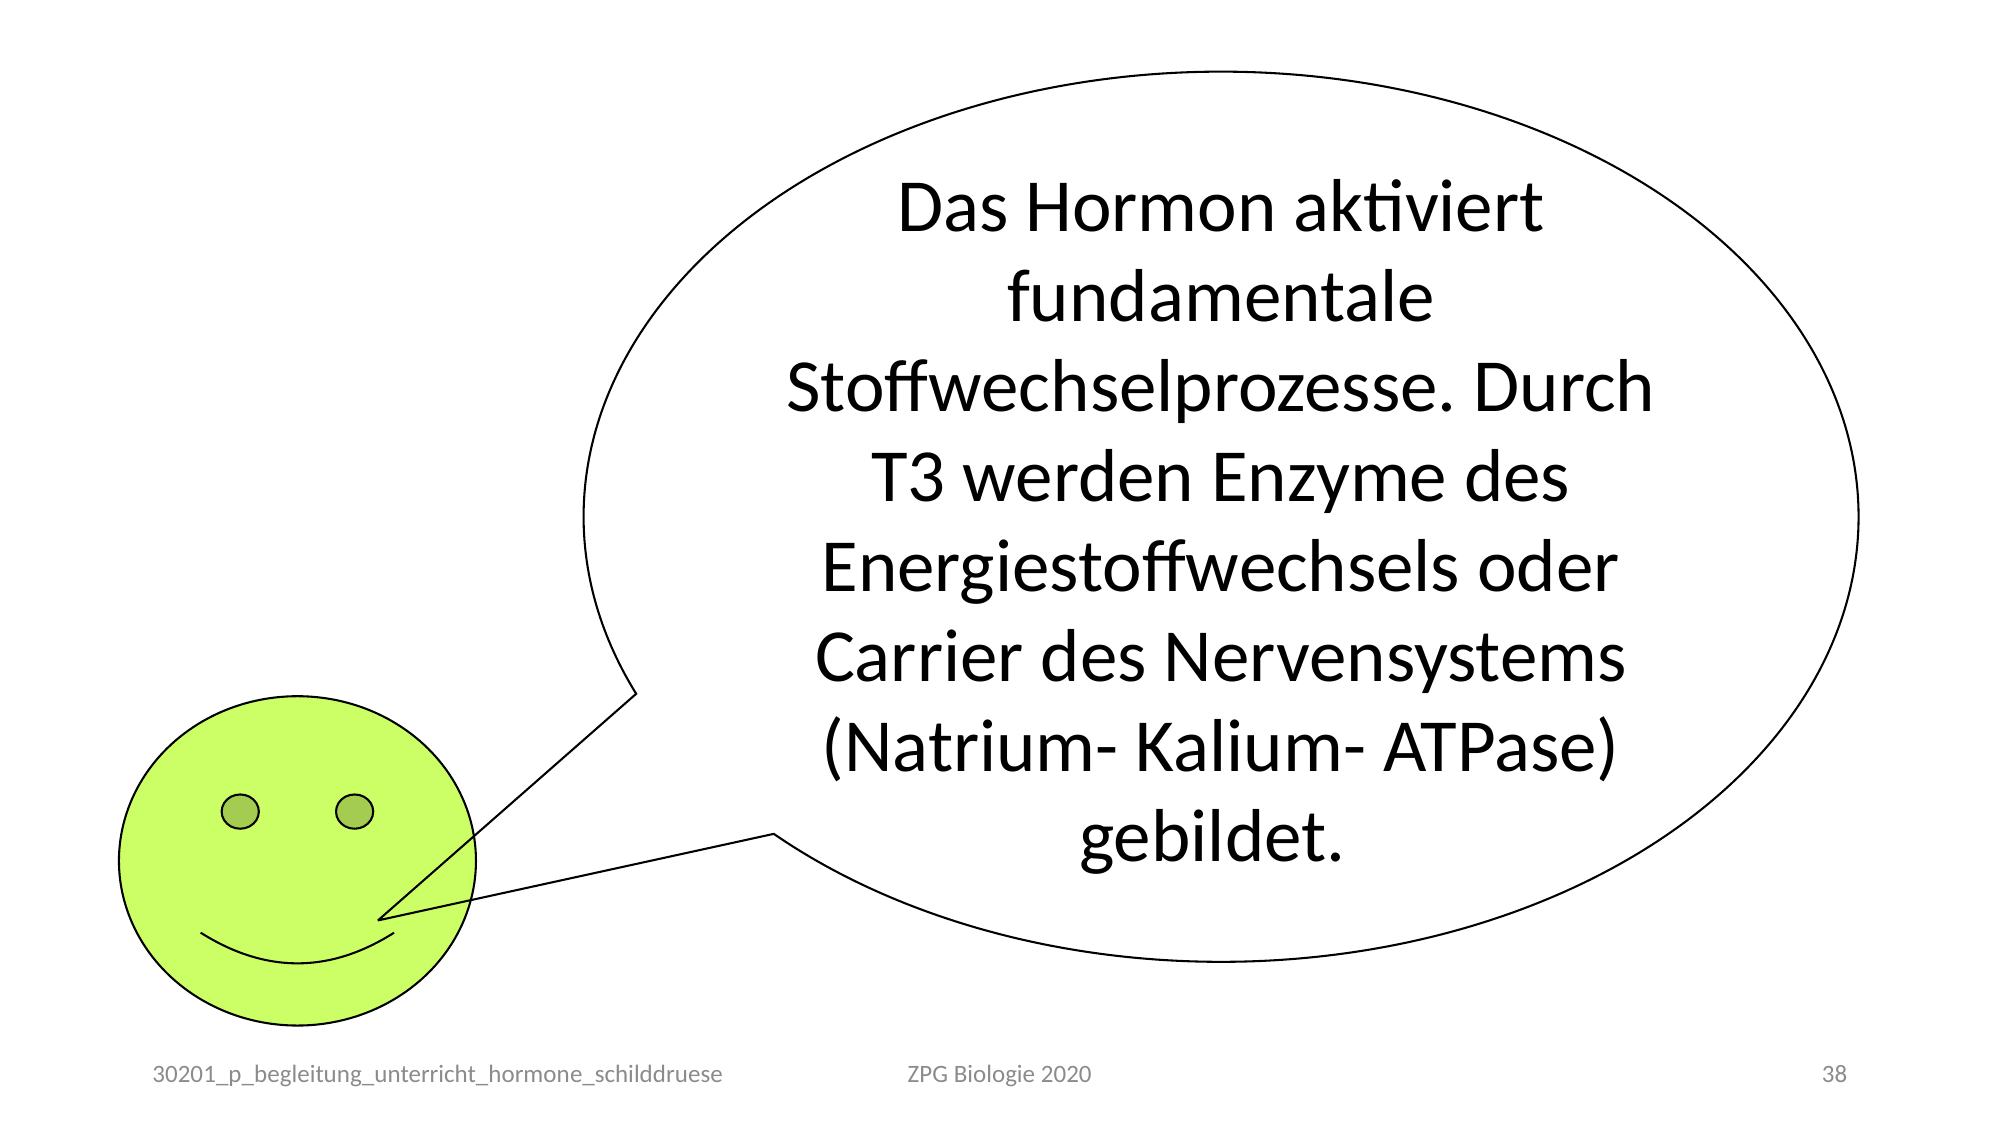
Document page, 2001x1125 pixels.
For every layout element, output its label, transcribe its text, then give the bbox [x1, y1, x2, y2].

text_box Das Hormon aktiviert fundamentale Stoffwechselprozesse. Durch T3 werden Enzyme des Energiestoffwechsels oder Carrier des Nervensystems (Natrium- Kalium- ATPase) gebildet. [377, 70, 1860, 963]
slide_number 30201_p_begleitung_unterricht_hormone_schilddruese [137, 1042, 662, 1103]
footer ZPG Biologie 2020 [662, 1042, 1338, 1103]
text_box [117, 695, 475, 1027]
slide_number 38 [1412, 1042, 1863, 1103]
